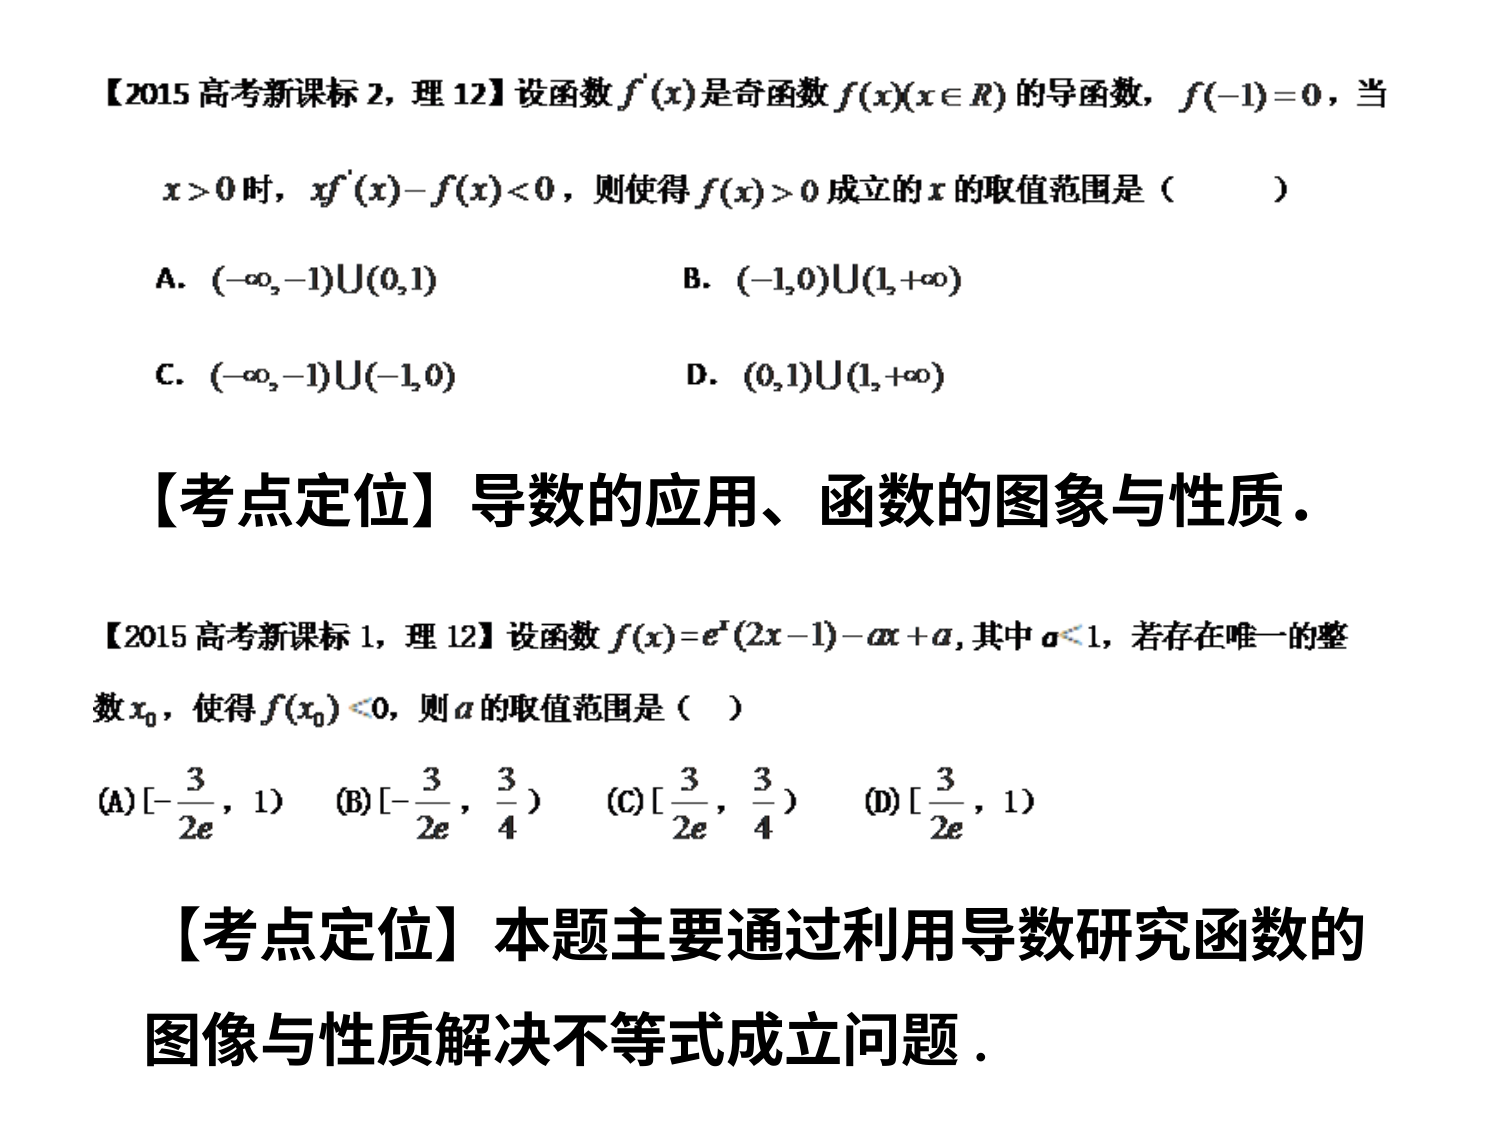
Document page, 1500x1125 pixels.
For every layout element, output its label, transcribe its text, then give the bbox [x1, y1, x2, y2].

text_box 【考点定位】本题主要通过利用导数研究函数的图像与性质解决不等式成立问题. [128, 855, 1393, 1081]
picture [93, 609, 1350, 851]
picture [93, 46, 1390, 426]
text_box 【考点定位】导数的应用、函数的图象与性质． [105, 457, 1442, 542]
